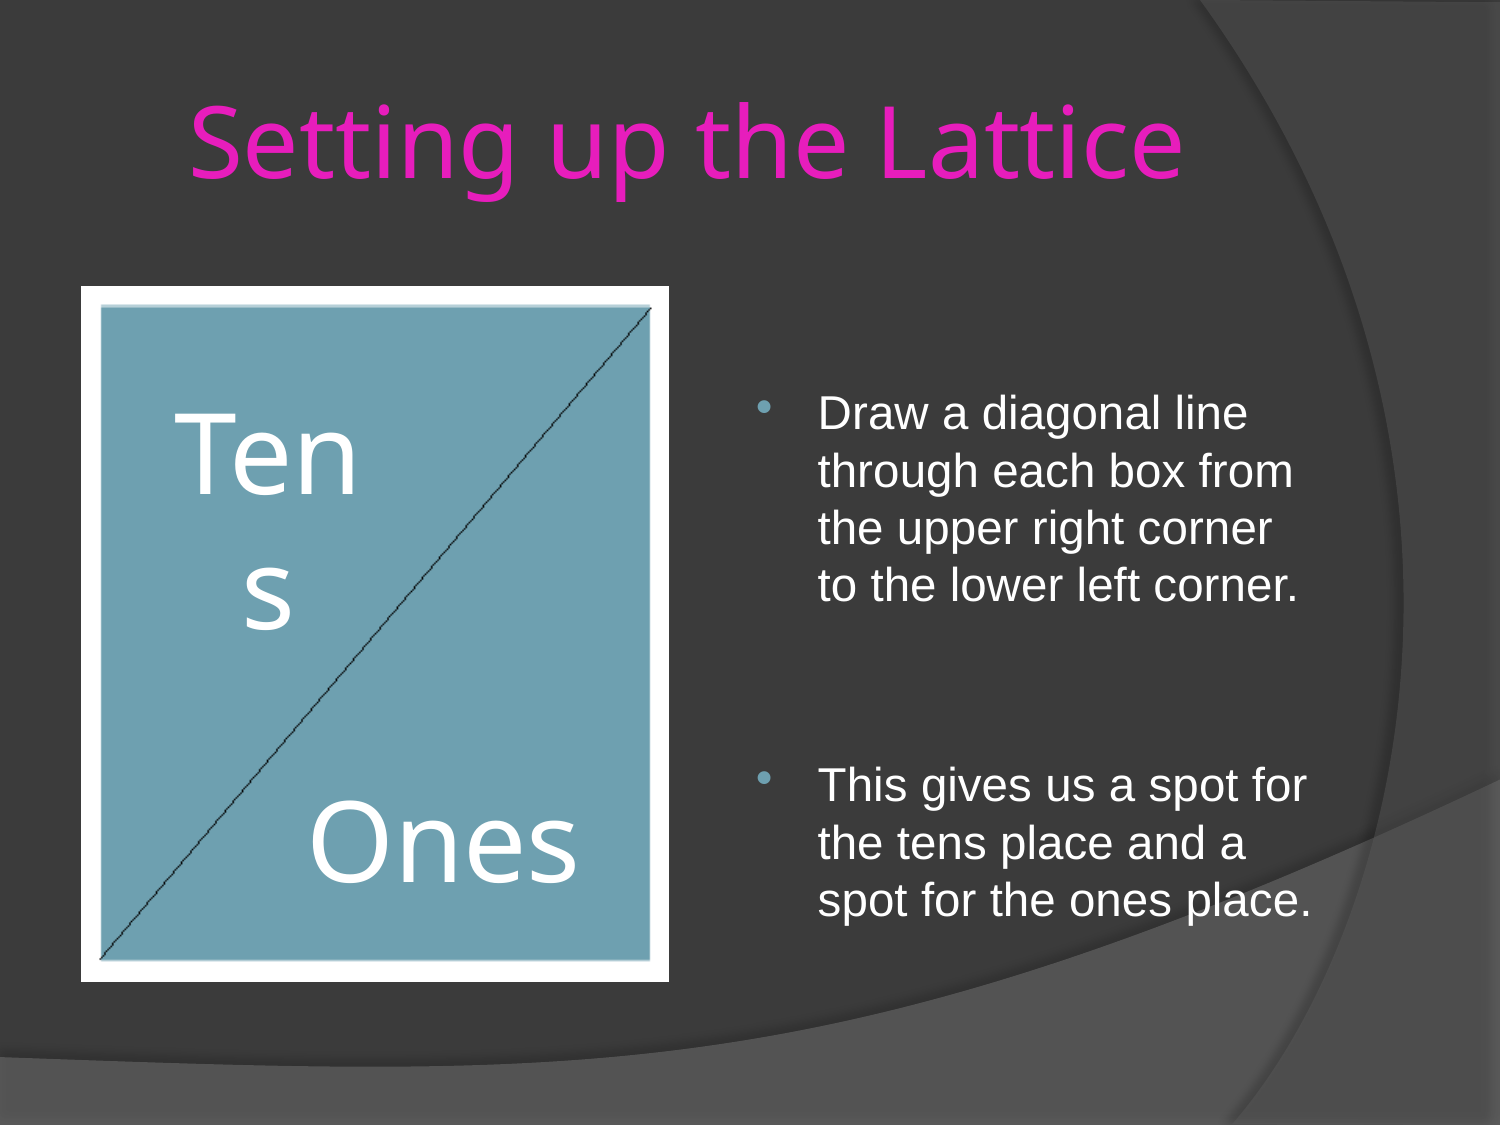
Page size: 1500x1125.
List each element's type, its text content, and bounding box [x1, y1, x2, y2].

list Draw a diagonal line through each box from the upper right corner to the lower left corner. This gives us a spot for the tens place and a spot for the ones place. [737, 375, 1338, 982]
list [80, 285, 669, 982]
title Setting up the Lattice [75, 45, 1300, 233]
